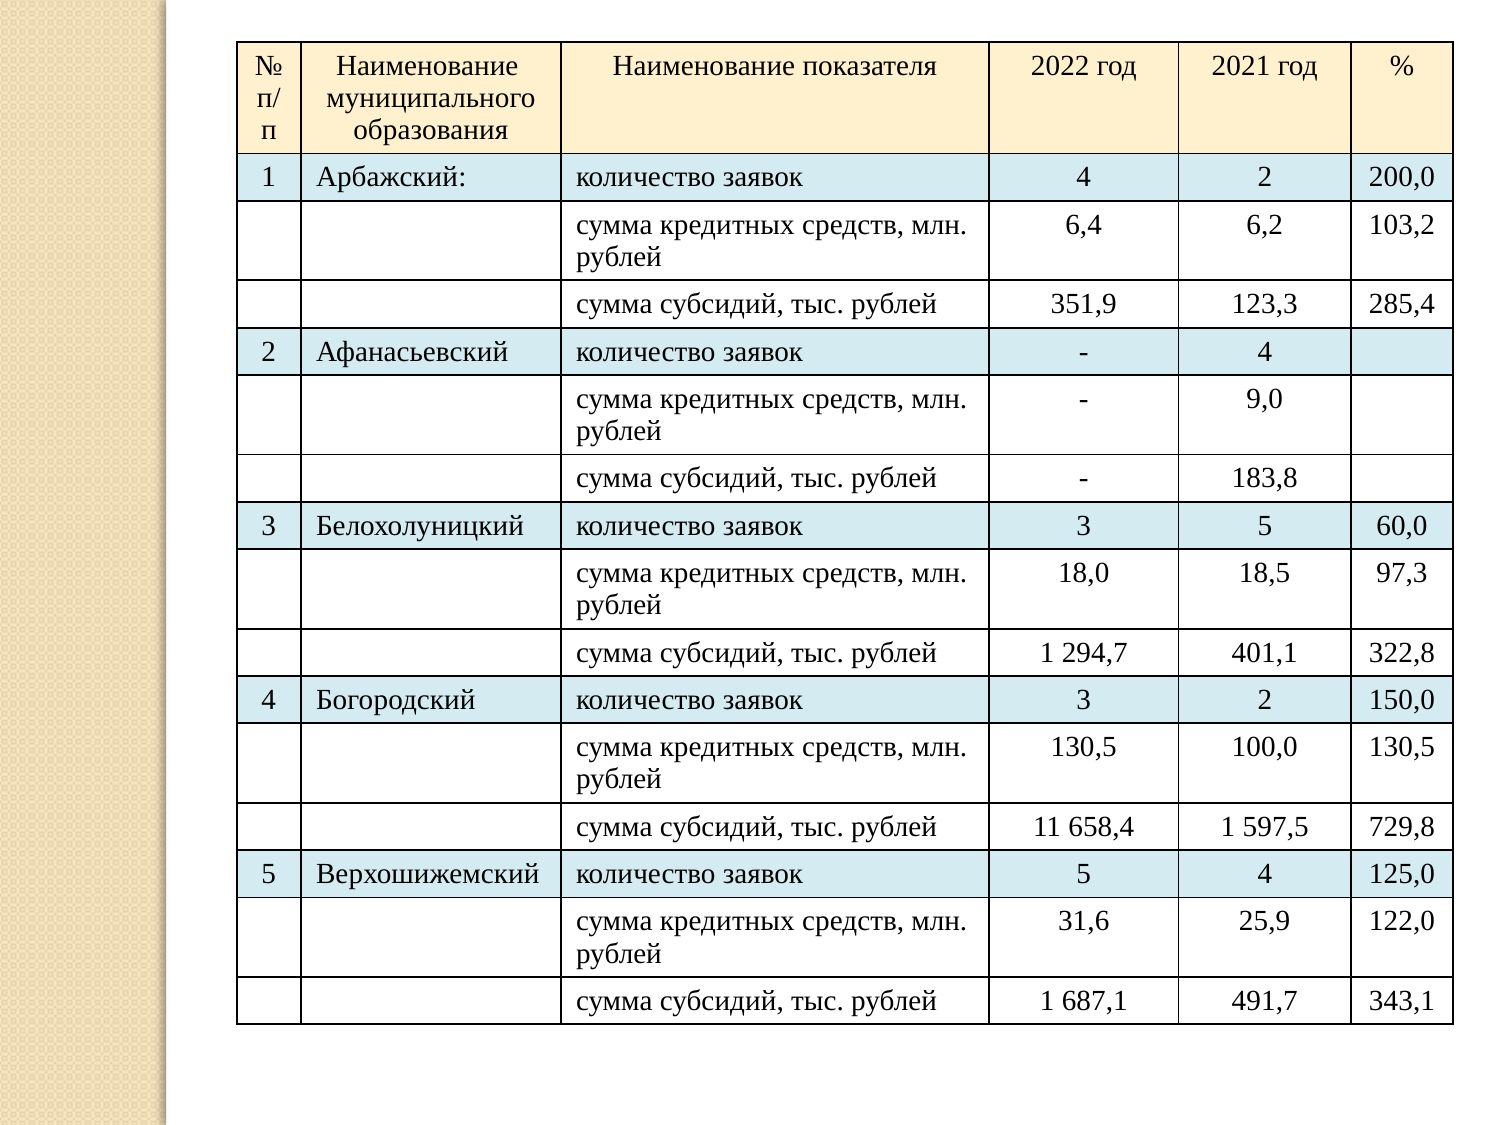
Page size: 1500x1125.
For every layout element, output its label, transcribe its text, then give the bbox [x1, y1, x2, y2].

table_cell сумма субсидий, тыс. рублей [562, 978, 988, 1023]
table_cell - [990, 455, 1178, 501]
table_cell сумма субсидий, тыс. рублей [562, 804, 988, 849]
table_cell 130,5 [990, 724, 1178, 802]
table_cell сумма кредитных средств, млн. рублей [562, 202, 988, 279]
table_cell [238, 898, 300, 976]
table_cell 97,3 [1352, 550, 1452, 628]
table_cell Белохолуницкий [302, 503, 560, 548]
table_cell 1 294,7 [990, 630, 1178, 675]
table_cell [302, 550, 560, 628]
table_cell 4 [990, 154, 1178, 200]
table_cell [238, 281, 300, 327]
table_cell 103,2 [1352, 202, 1452, 279]
table_cell Богородский [302, 677, 560, 722]
table_cell сумма субсидий, тыс. рублей [562, 630, 988, 675]
table_cell [302, 630, 560, 675]
table_cell - [990, 376, 1178, 454]
table_cell [302, 898, 560, 976]
table_cell 2 [1179, 677, 1350, 722]
table_header Наименование муниципального образования [302, 43, 560, 153]
table_cell 130,5 [1352, 724, 1452, 802]
table_cell 31,6 [990, 898, 1178, 976]
table_cell 1 [238, 154, 300, 200]
table_header 2021 год [1179, 43, 1350, 153]
table_cell 11 658,4 [990, 804, 1178, 849]
table_cell [302, 804, 560, 849]
table_cell [238, 978, 300, 1023]
table_cell сумма кредитных средств, млн. рублей [562, 550, 988, 628]
table_cell Арбажский: [302, 154, 560, 200]
table_cell 183,8 [1179, 455, 1350, 501]
table_cell [238, 202, 300, 279]
table_cell 3 [238, 503, 300, 548]
table_cell сумма кредитных средств, млн. рублей [562, 724, 988, 802]
table_cell 4 [1179, 851, 1350, 897]
table_cell 125,0 [1352, 851, 1452, 897]
table_cell количество заявок [562, 677, 988, 722]
table_cell 100,0 [1179, 724, 1350, 802]
table_header № п/п [238, 43, 300, 153]
table_cell 2 [238, 329, 300, 374]
table_cell сумма субсидий, тыс. рублей [562, 281, 988, 327]
table_cell 5 [1179, 503, 1350, 548]
table_cell - [990, 329, 1178, 374]
table_cell [238, 804, 300, 849]
table_cell 6,4 [990, 202, 1178, 279]
table_cell 3 [990, 503, 1178, 548]
table_cell 322,8 [1352, 630, 1452, 675]
table_cell количество заявок [562, 154, 988, 200]
table_cell 5 [238, 851, 300, 897]
table_header 2022 год [990, 43, 1178, 153]
table_cell 200,0 [1352, 154, 1452, 200]
table_cell [302, 376, 560, 454]
table_cell 25,9 [1179, 898, 1350, 976]
table_cell [302, 281, 560, 327]
table_cell 150,0 [1352, 677, 1452, 722]
table_cell количество заявок [562, 503, 988, 548]
table_cell [238, 550, 300, 628]
table_cell [302, 202, 560, 279]
table_cell 2 [1179, 154, 1350, 200]
table_cell 401,1 [1179, 630, 1350, 675]
table_cell [238, 376, 300, 454]
table_cell 285,4 [1352, 281, 1452, 327]
table_cell 491,7 [1179, 978, 1350, 1023]
table_header % [1352, 43, 1452, 153]
table_cell 1 597,5 [1179, 804, 1350, 849]
table_cell сумма кредитных средств, млн. рублей [562, 376, 988, 454]
table_cell 5 [990, 851, 1178, 897]
table_cell 18,5 [1179, 550, 1350, 628]
table_cell Афанасьевский [302, 329, 560, 374]
table_cell [1352, 329, 1452, 374]
table_cell [1352, 455, 1452, 501]
table_cell 4 [238, 677, 300, 722]
table_cell сумма субсидий, тыс. рублей [562, 455, 988, 501]
table_cell 6,2 [1179, 202, 1350, 279]
table_cell 1 687,1 [990, 978, 1178, 1023]
table_cell 729,8 [1352, 804, 1452, 849]
table_cell 9,0 [1179, 376, 1350, 454]
table_cell 4 [1179, 329, 1350, 374]
table_cell 60,0 [1352, 503, 1452, 548]
table_cell количество заявок [562, 329, 988, 374]
table_cell 351,9 [990, 281, 1178, 327]
table_cell 3 [990, 677, 1178, 722]
table_cell количество заявок [562, 851, 988, 897]
table_cell [302, 978, 560, 1023]
table_cell [302, 724, 560, 802]
table_cell [238, 455, 300, 501]
table_cell [302, 455, 560, 501]
table_cell 343,1 [1352, 978, 1452, 1023]
table_cell [1352, 376, 1452, 454]
table_cell 123,3 [1179, 281, 1350, 327]
table_cell [238, 630, 300, 675]
table_cell Верхошижемский [302, 851, 560, 897]
table_cell [238, 724, 300, 802]
table_header Наименование показателя [562, 43, 988, 153]
table_cell 18,0 [990, 550, 1178, 628]
table_cell 122,0 [1352, 898, 1452, 976]
table_cell сумма кредитных средств, млн. рублей [562, 898, 988, 976]
